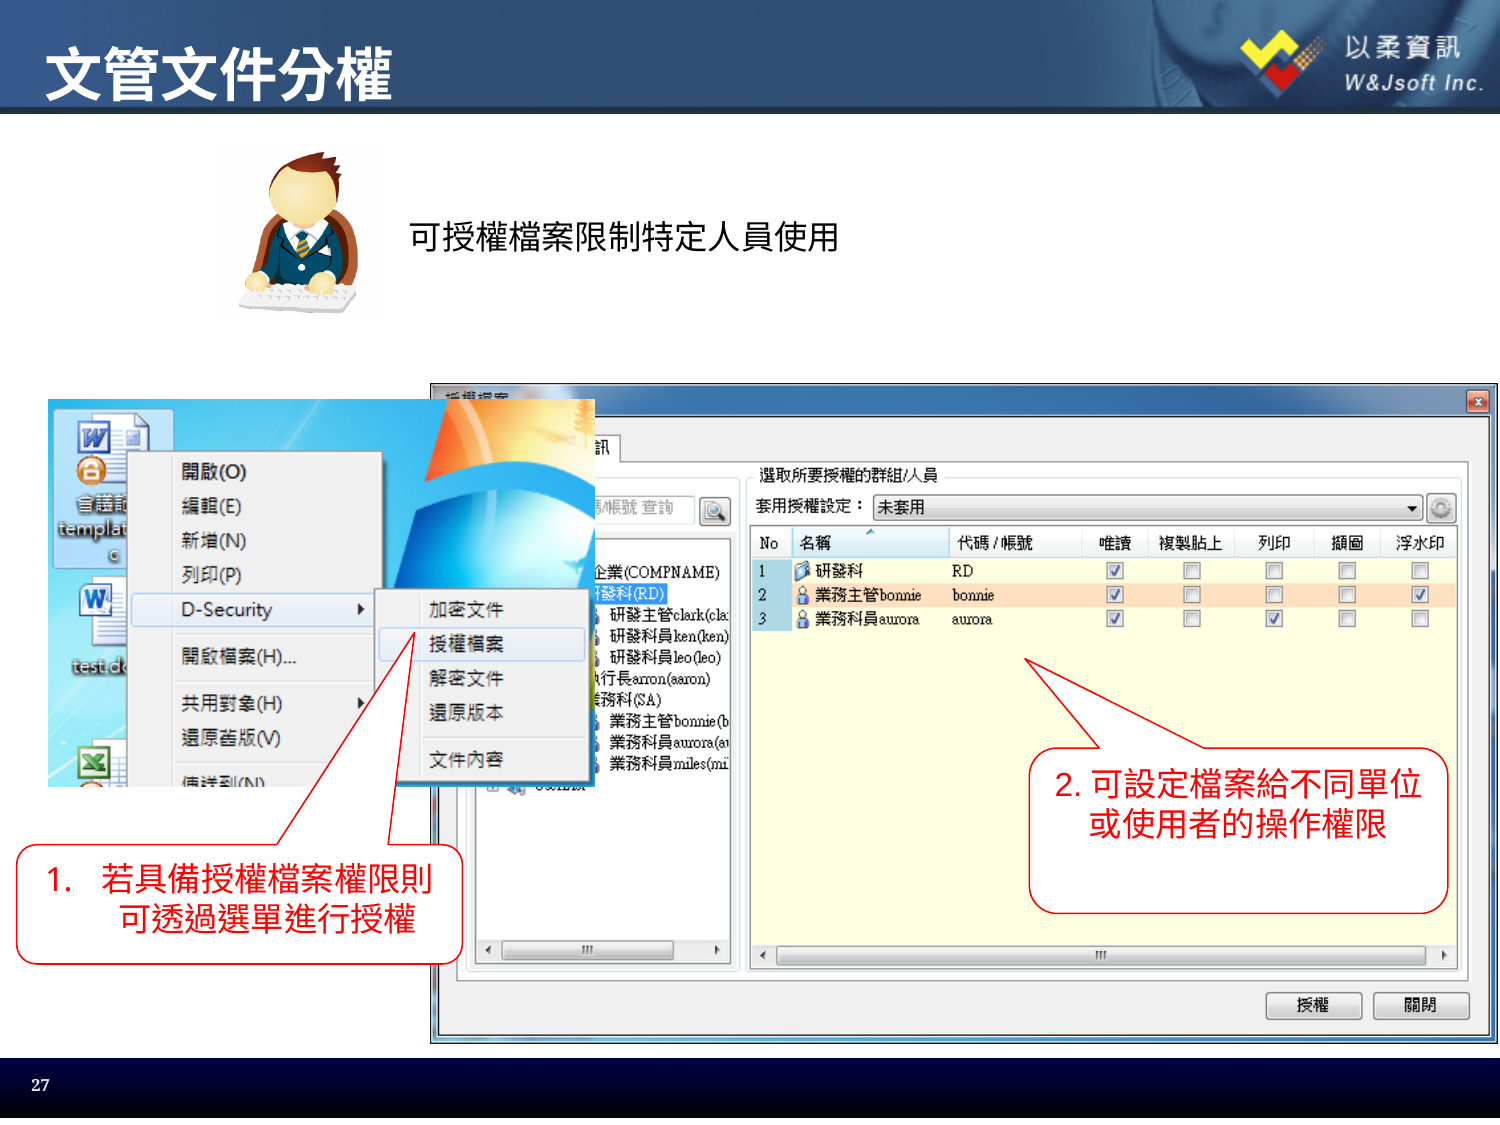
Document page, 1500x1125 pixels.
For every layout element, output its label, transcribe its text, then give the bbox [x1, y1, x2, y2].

text_box 可授權檔案限制特定人員使用 [394, 209, 904, 264]
picture [216, 148, 385, 316]
picture [48, 383, 1498, 1044]
slide_number 27 [5, 1066, 66, 1106]
picture [0, 0, 1500, 114]
title 文管文件分權 [29, 15, 1282, 118]
text_box 若具備授權檔案權限則可透過選單進行授權 [16, 795, 425, 965]
